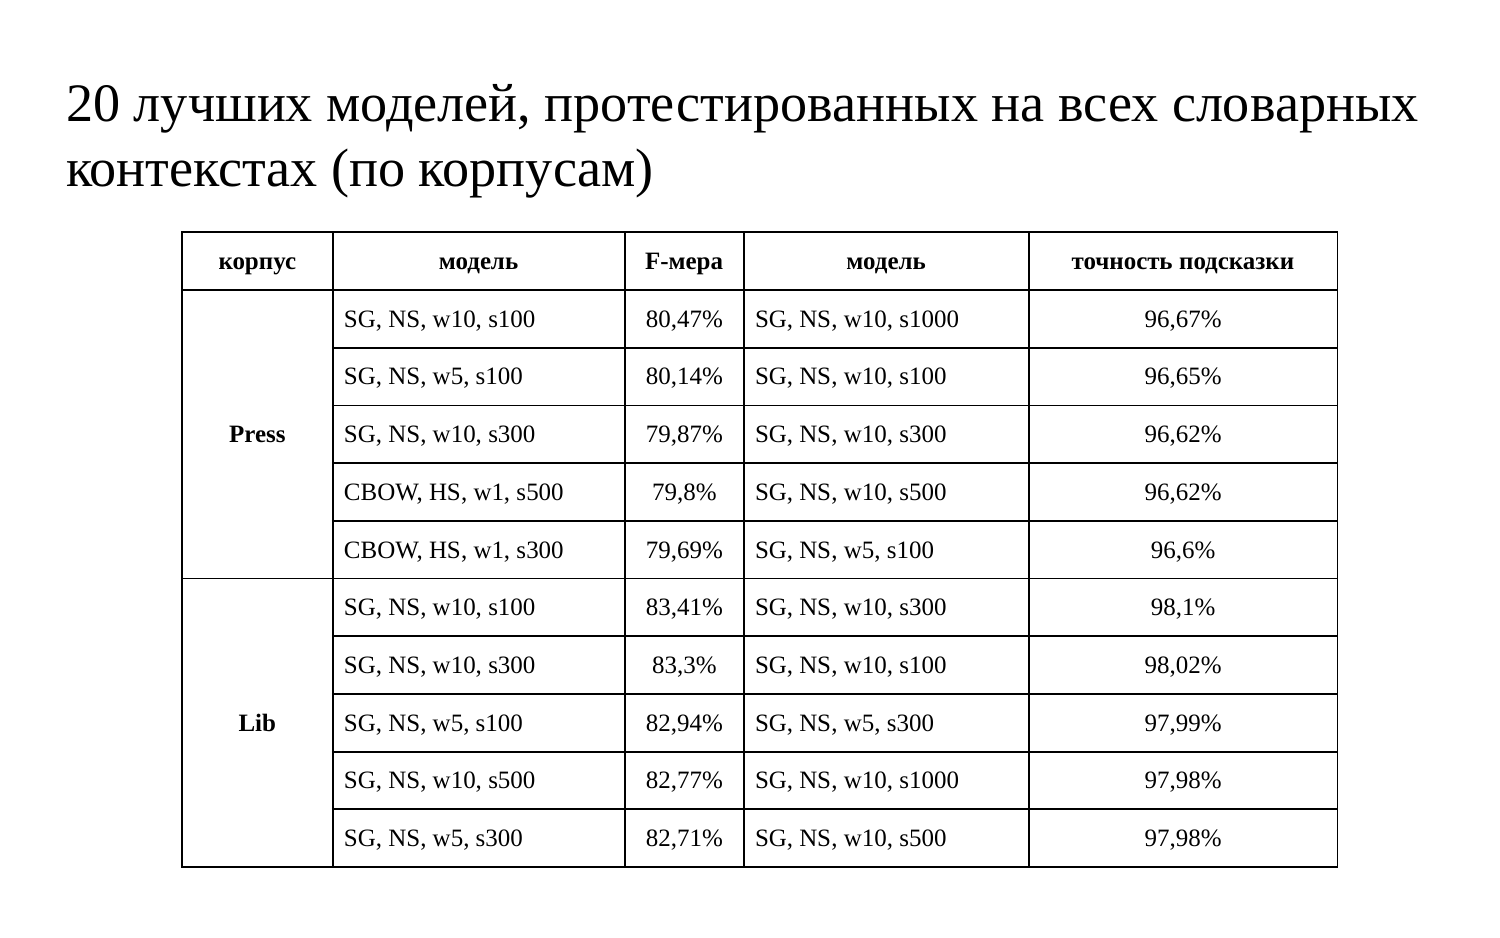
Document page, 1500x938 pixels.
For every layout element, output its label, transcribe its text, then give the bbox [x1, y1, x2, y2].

table_cell 97,98% [1030, 753, 1337, 808]
table_cell 82,71% [626, 810, 743, 866]
table_cell Press [183, 291, 332, 578]
table_cell SG, NS, w5, s300 [334, 810, 624, 866]
table_cell 79,69% [626, 522, 743, 578]
table_cell 79,8% [626, 464, 743, 520]
table_cell SG, NS, w10, s500 [334, 753, 624, 808]
table_header корпус [183, 233, 332, 289]
table_cell 82,77% [626, 753, 743, 808]
table_cell 80,47% [626, 291, 743, 347]
table_cell CBOW, HS, w1, s300 [334, 522, 624, 578]
table_cell SG, NS, w10, s500 [745, 810, 1028, 866]
table_header точность подсказки [1030, 233, 1337, 289]
table_cell Lib [183, 579, 332, 866]
table_cell SG, NS, w10, s300 [334, 637, 624, 693]
table_cell 96,67% [1030, 291, 1337, 347]
table_cell 97,98% [1030, 810, 1337, 866]
table_cell SG, NS, w5, s100 [334, 695, 624, 751]
table_cell SG, NS, w10, s100 [334, 291, 624, 347]
table_cell SG, NS, w5, s300 [745, 695, 1028, 751]
table_cell SG, NS, w10, s100 [745, 637, 1028, 693]
table_cell 82,94% [626, 695, 743, 751]
table_cell 80,14% [626, 349, 743, 405]
table_cell SG, NS, w10, s1000 [745, 753, 1028, 808]
table_cell 96,65% [1030, 349, 1337, 405]
table_cell SG, NS, w5, s100 [334, 349, 624, 405]
table_header модель [334, 233, 624, 289]
table_cell 96,6% [1030, 522, 1337, 578]
table_header модель [745, 233, 1028, 289]
table_cell 83,3% [626, 637, 743, 693]
table_cell SG, NS, w5, s100 [745, 522, 1028, 578]
table_cell 83,41% [626, 579, 743, 635]
table_cell 98,02% [1030, 637, 1337, 693]
table_cell SG, NS, w10, s1000 [745, 291, 1028, 347]
table_cell SG, NS, w10, s300 [334, 406, 624, 462]
table_cell SG, NS, w10, s300 [745, 579, 1028, 635]
table_cell 98,1% [1030, 579, 1337, 635]
table_cell 97,99% [1030, 695, 1337, 751]
table_cell 79,87% [626, 406, 743, 462]
table_cell CBOW, HS, w1, s500 [334, 464, 624, 520]
table_cell SG, NS, w10, s500 [745, 464, 1028, 520]
title 20 лучших моделей, протестированных на всех словарных контекстах (по корпусам) [51, 52, 1449, 157]
table_header F-мера [626, 233, 743, 289]
table_cell SG, NS, w10, s300 [745, 406, 1028, 462]
table_cell 96,62% [1030, 464, 1337, 520]
table_cell SG, NS, w10, s100 [334, 579, 624, 635]
table_cell 96,62% [1030, 406, 1337, 462]
table_cell SG, NS, w10, s100 [745, 349, 1028, 405]
